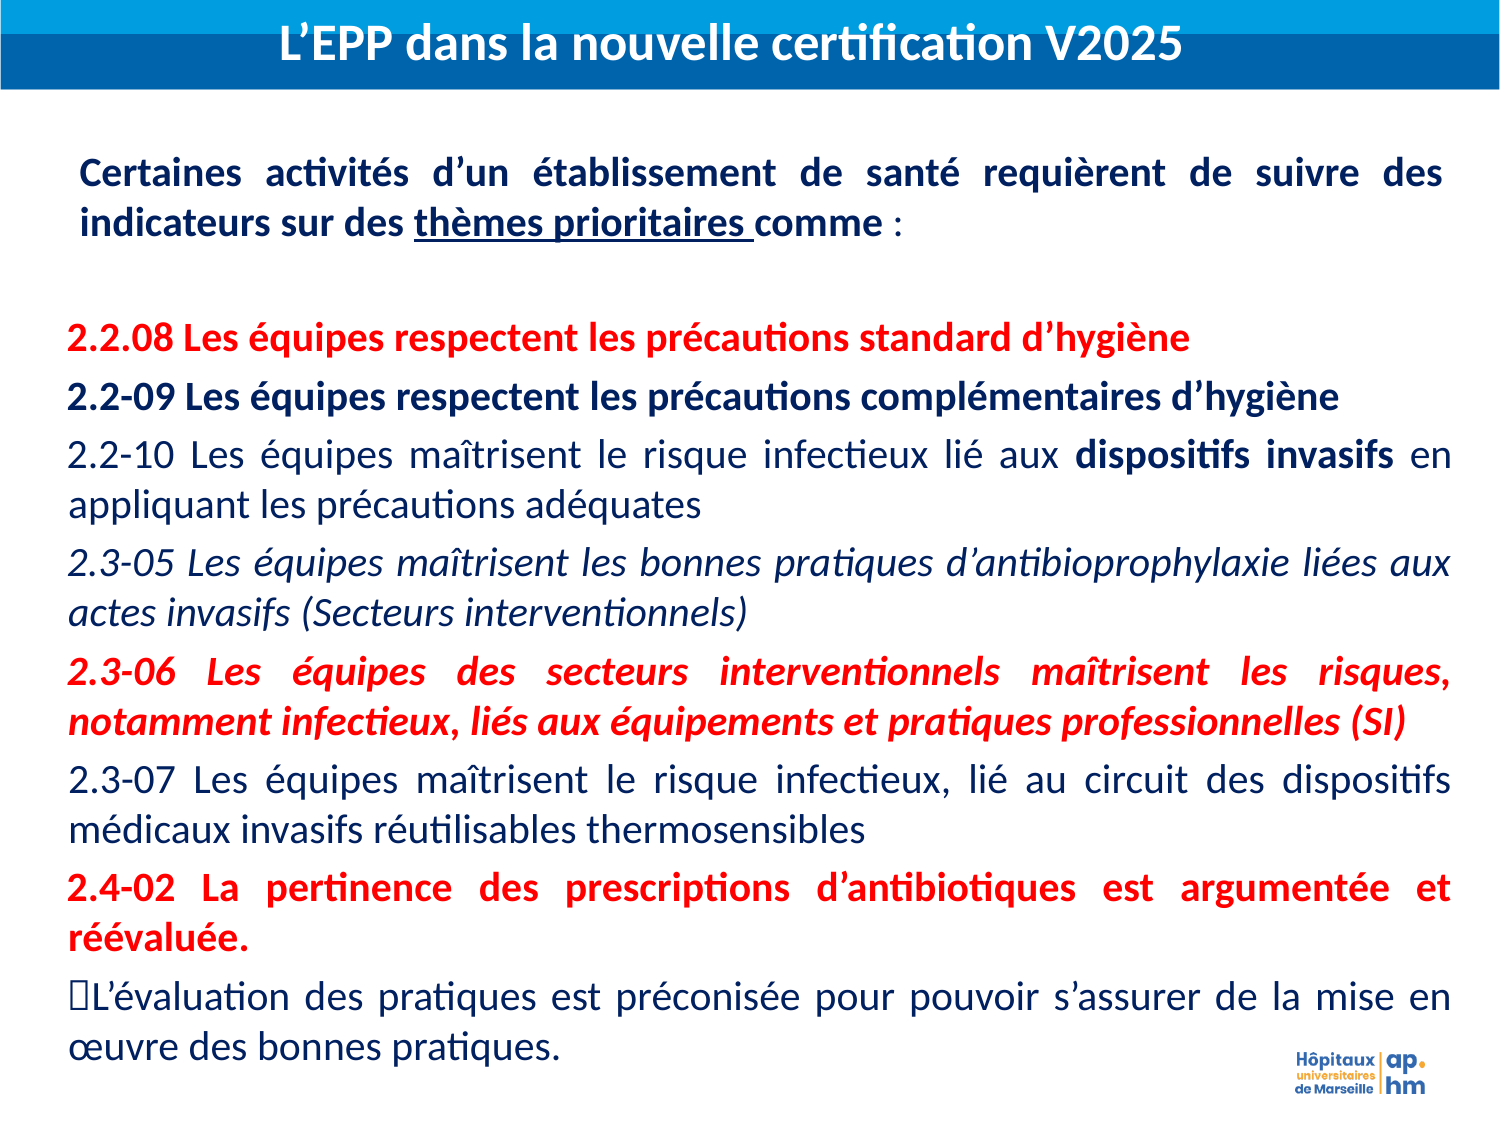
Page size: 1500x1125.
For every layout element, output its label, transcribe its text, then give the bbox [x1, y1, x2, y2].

text_box Certaines activités d’un établissement de santé requièrent de suivre des indicateurs sur des thèmes prioritaires comme : [64, 137, 1459, 302]
text_box 2.2.08 Les équipes respectent les précautions standard d’hygiène 2.2-09 Les équipes respectent les précautions complémentaires d’hygiène 2.2-10 Les équipes maîtrisent le risque infectieux lié aux dispositifs invasifs en appliquant les précautions adéquates 2.3-05 Les équipes maîtrisent les bonnes pratiques d’antibioprophylaxie liées aux actes invasifs (Secteurs interventionnels) 2.3-06 Les équipes des secteurs interventionnels maîtrisent les risques, notamment infectieux, liés aux équipements et pratiques professionnelles (SI) 2.3-07 Les équipes maîtrisent le risque infectieux, lié au circuit des dispositifs médicaux invasifs réutilisables thermosensibles 2.4-02 La pertinence des prescriptions d’antibiotiques est argumentée et réévaluée. L’évaluation des pratiques est préconisée pour pouvoir s’assurer de la mise en œuvre des bonnes pratiques. [8, 302, 1468, 1116]
picture [0, 35, 1500, 101]
title L’EPP dans la nouvelle certification V2025 [100, 0, 1376, 79]
